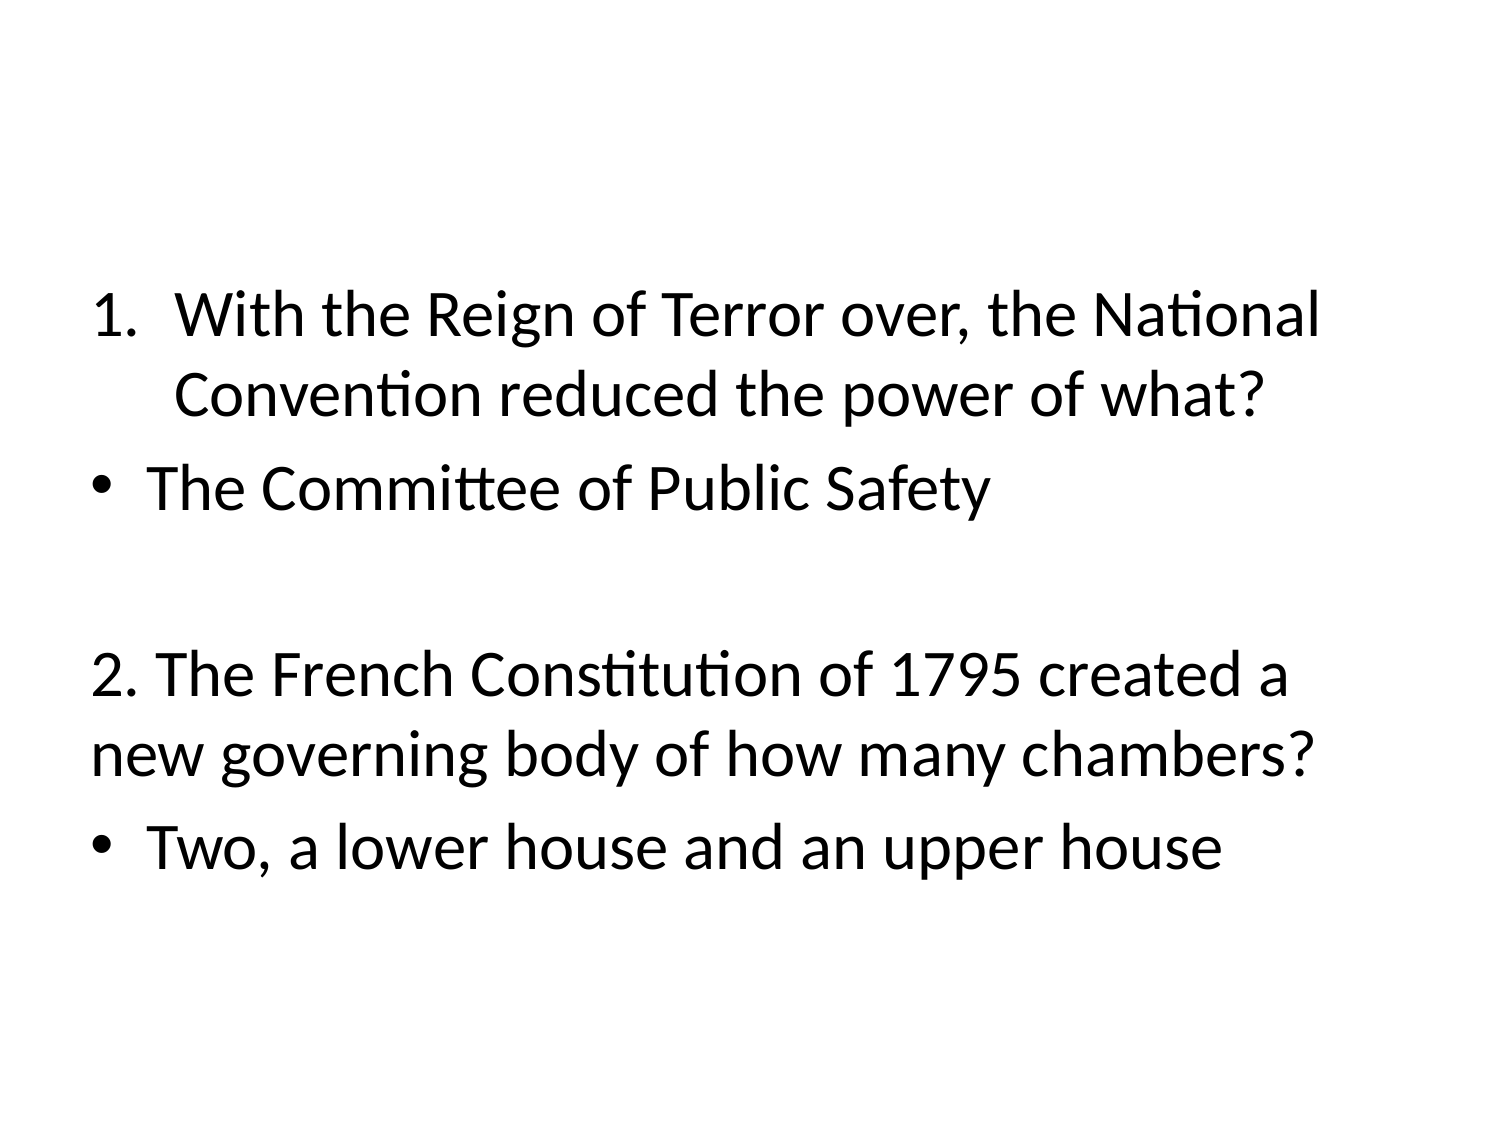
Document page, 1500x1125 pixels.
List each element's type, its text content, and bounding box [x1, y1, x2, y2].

list With the Reign of Terror over, the National Convention reduced the power of what? The Committee of Public Safety 2. The French Constitution of 1795 created a new governing body of how many chambers? Two, a lower house and an upper house [75, 262, 1425, 1005]
